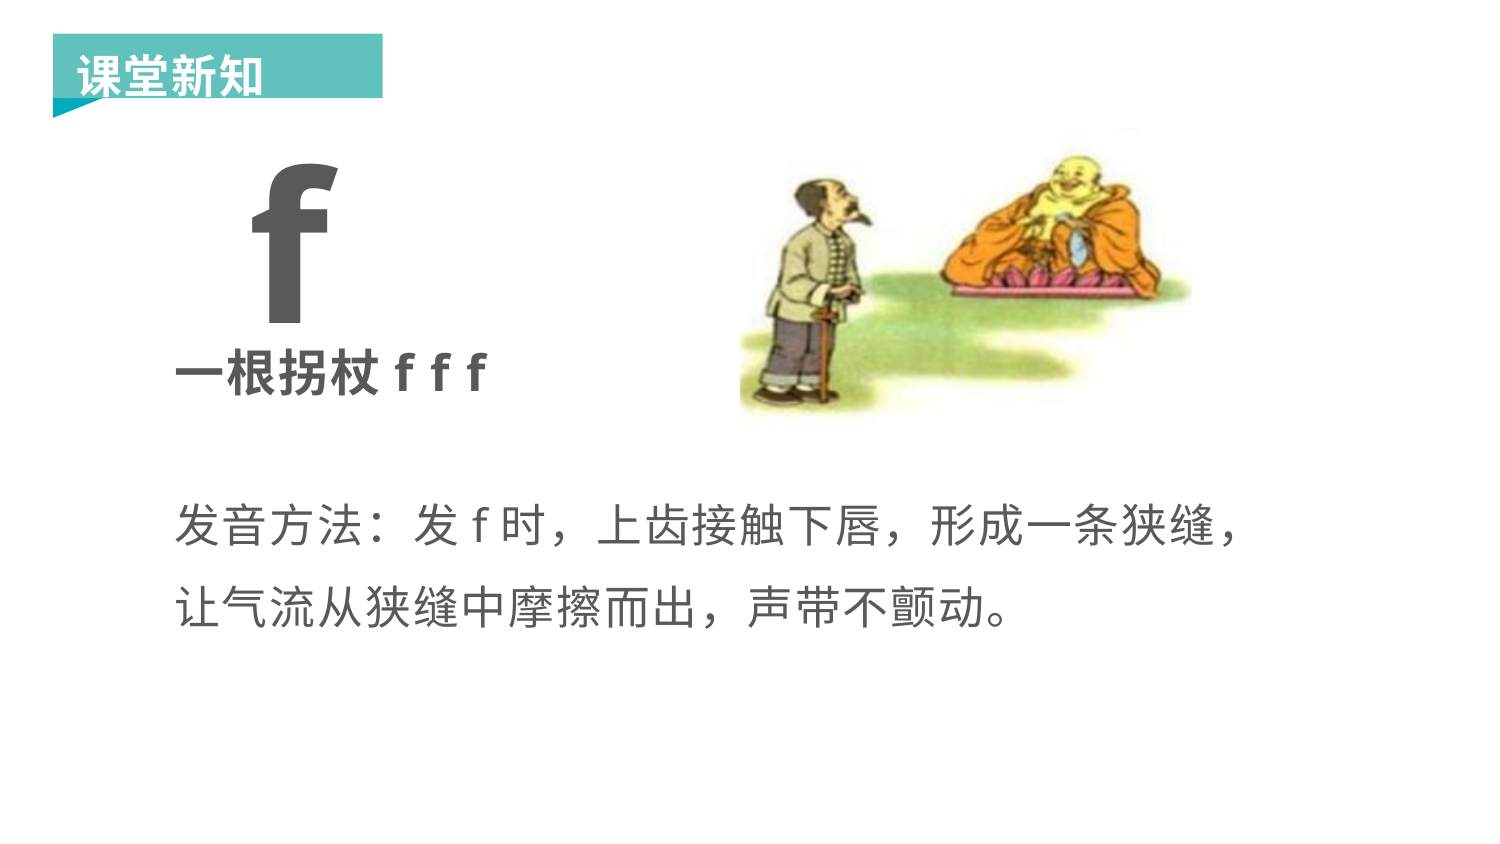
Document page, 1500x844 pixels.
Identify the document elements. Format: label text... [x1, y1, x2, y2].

text_box f [233, 108, 423, 373]
list 课堂新知 [61, 46, 383, 94]
picture [739, 128, 1192, 427]
text_box 发音方法：发f时，上齿接触下唇，形成一条狭缝，让气流从狭缝中摩擦而出，声带不颤动。 [159, 461, 1269, 642]
text_box 一根拐杖f f f [159, 340, 739, 410]
